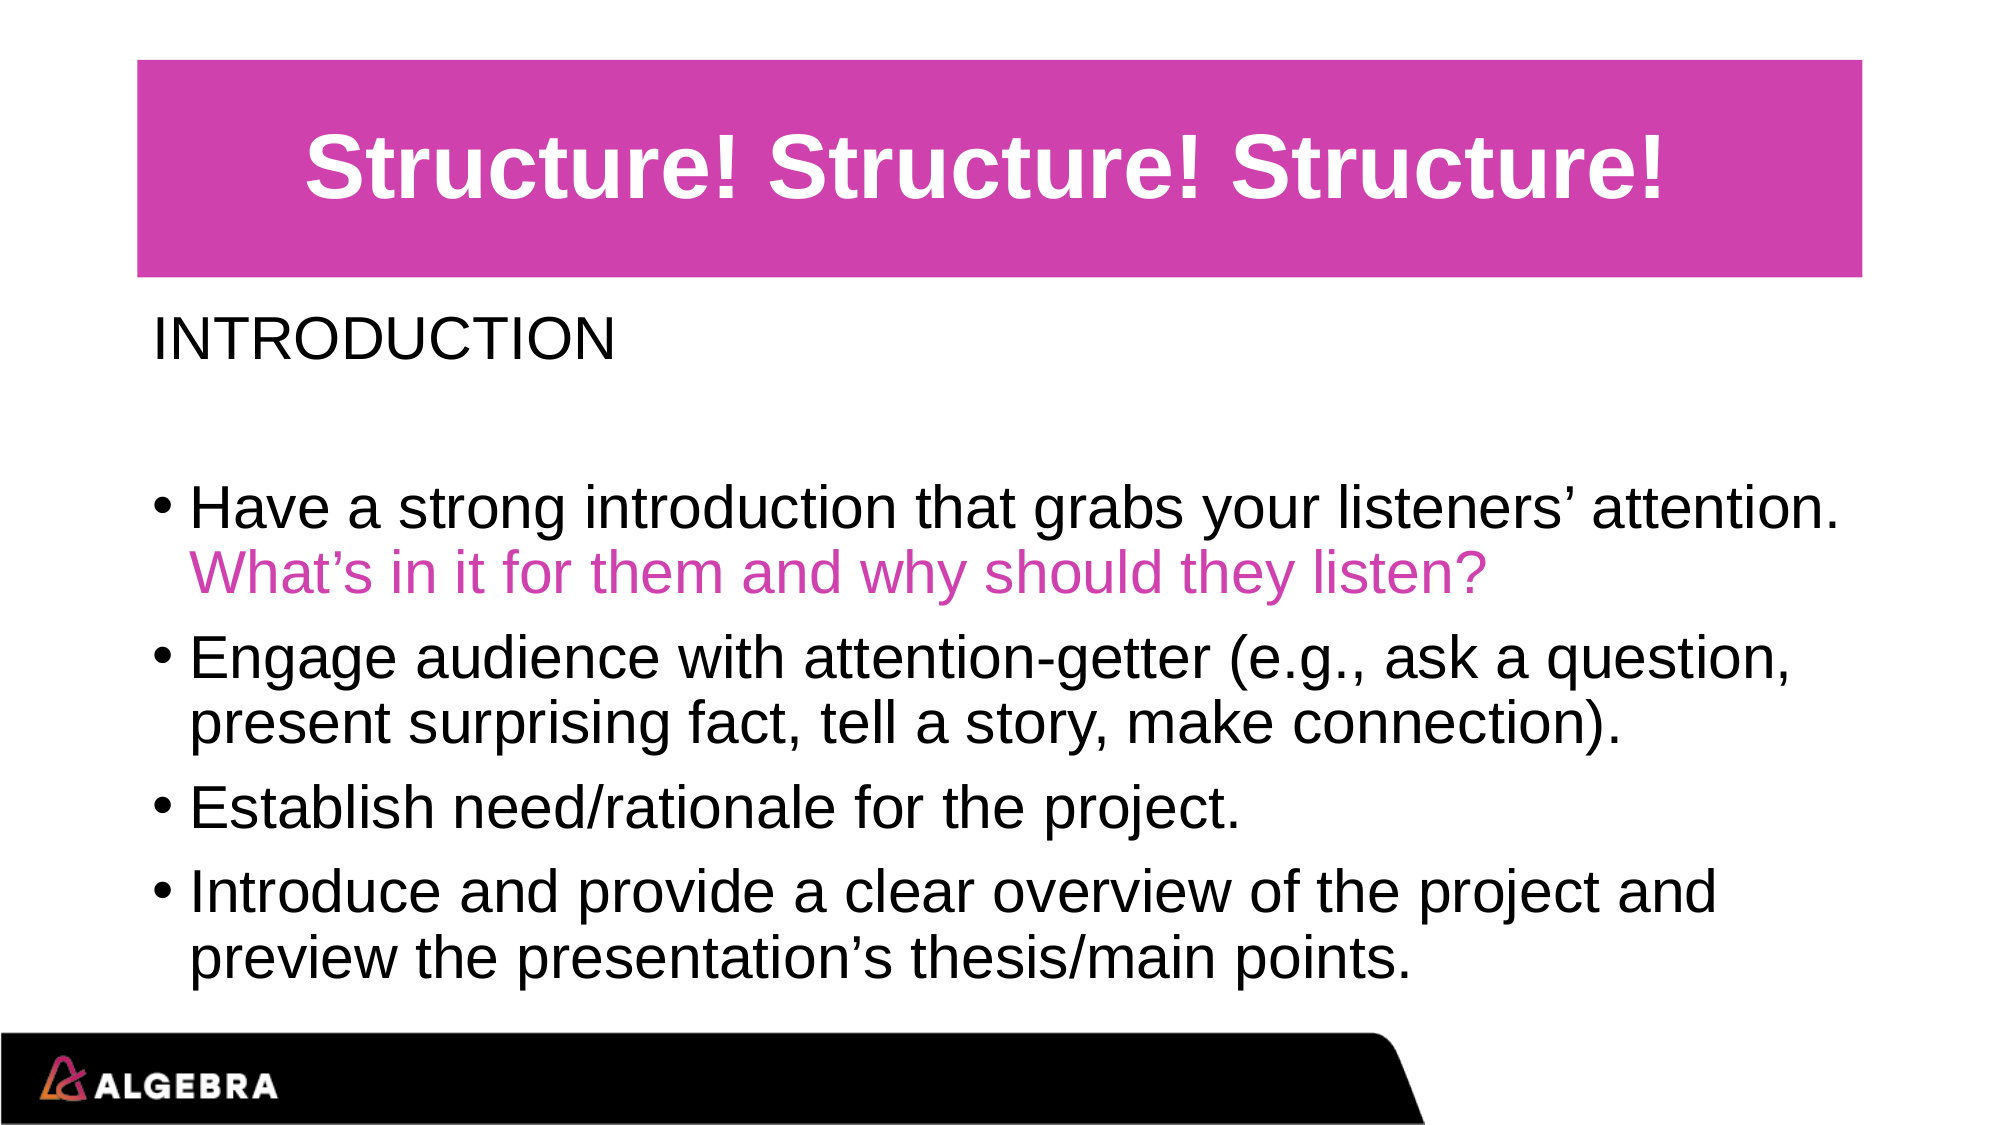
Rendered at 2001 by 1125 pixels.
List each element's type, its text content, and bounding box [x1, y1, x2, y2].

list INTRODUCTION Have a strong introduction that grabs your listeners’ attention. What’s in it for them and why should they listen? Engage audience with attention-getter (e.g., ask a question, present surprising fact, tell a story, make connection). Establish need/rationale for the project. Introduce and provide a clear overview of the project and preview the presentation’s thesis/main points. [137, 299, 1863, 1014]
title Structure! Structure! Structure! [137, 59, 1863, 278]
picture [0, 1032, 1425, 1125]
